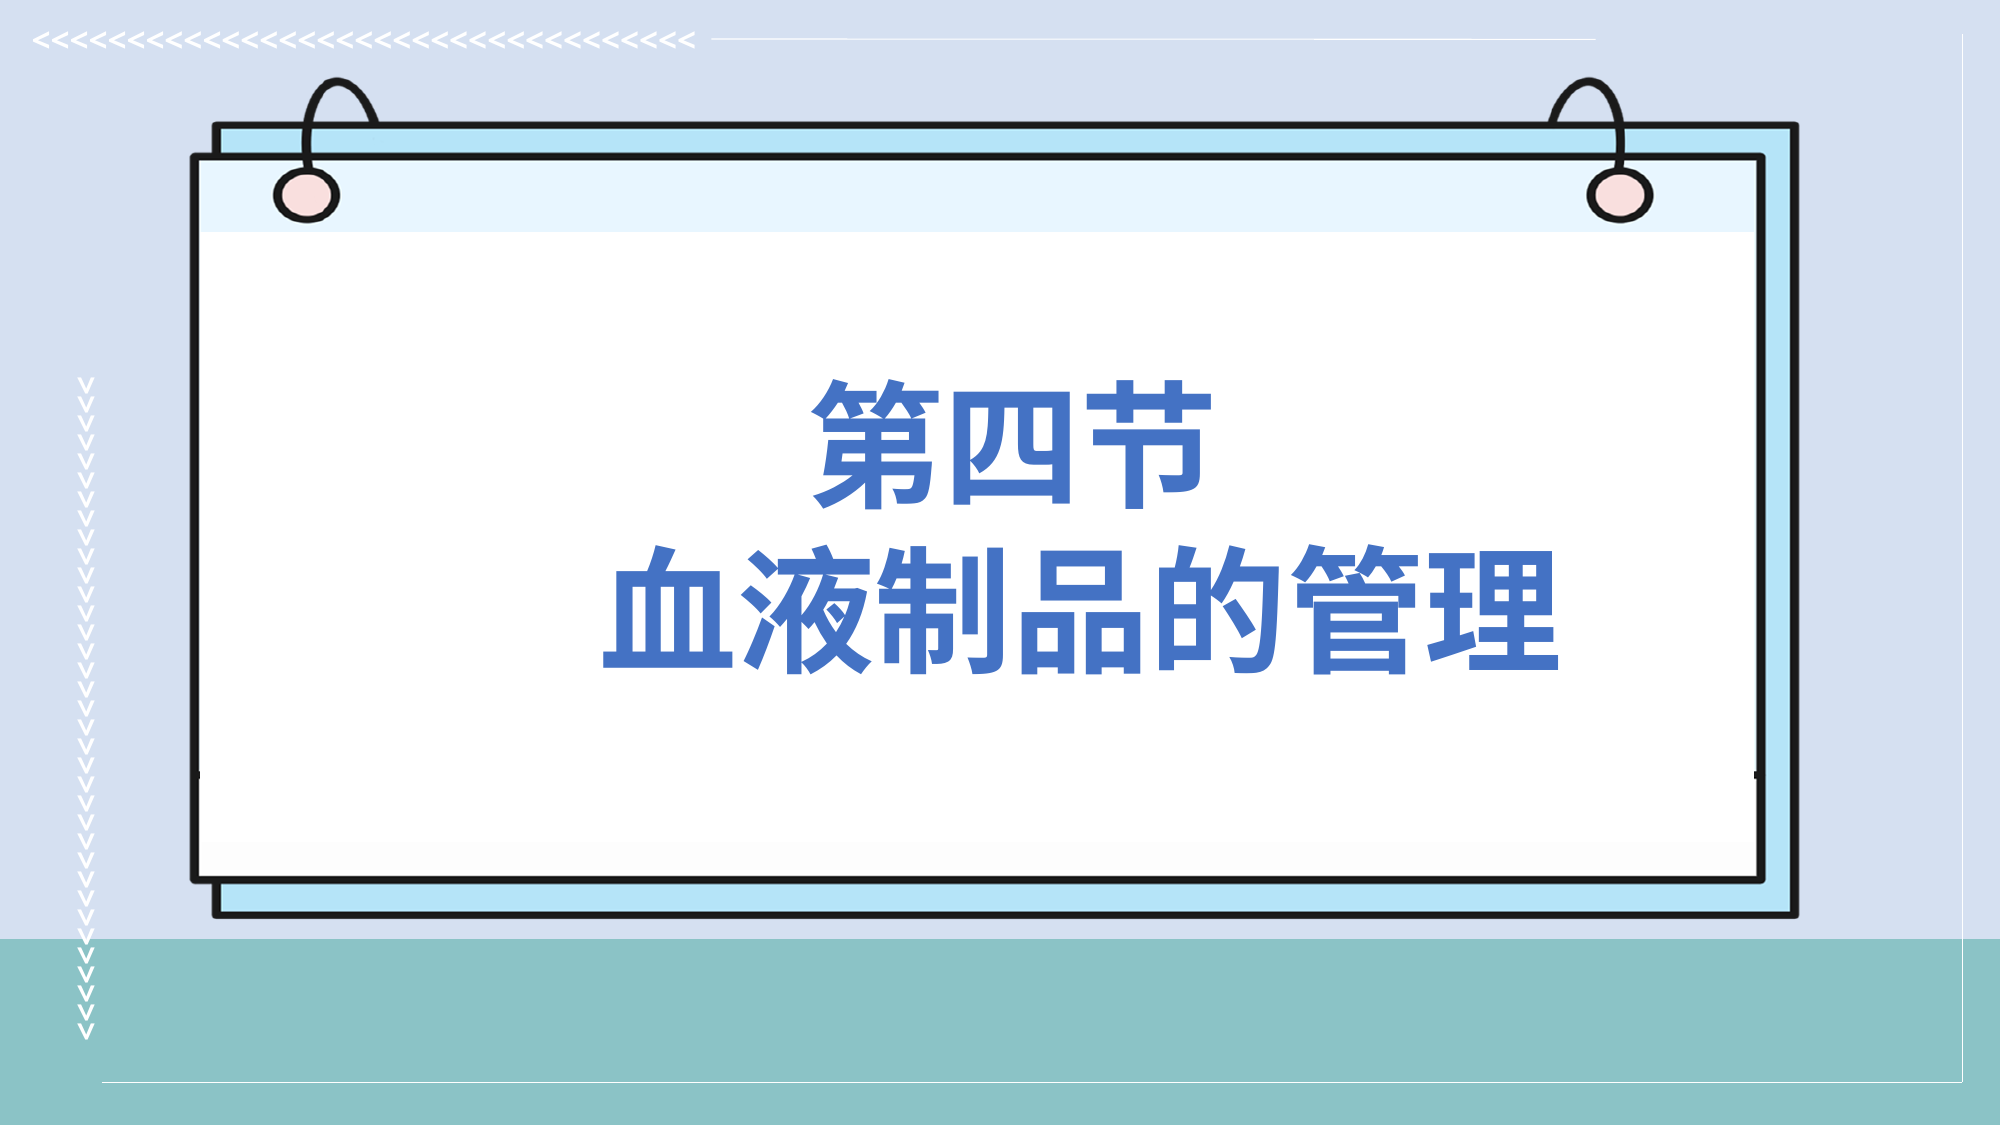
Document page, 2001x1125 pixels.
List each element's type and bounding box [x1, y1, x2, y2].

picture [107, 37, 1841, 947]
